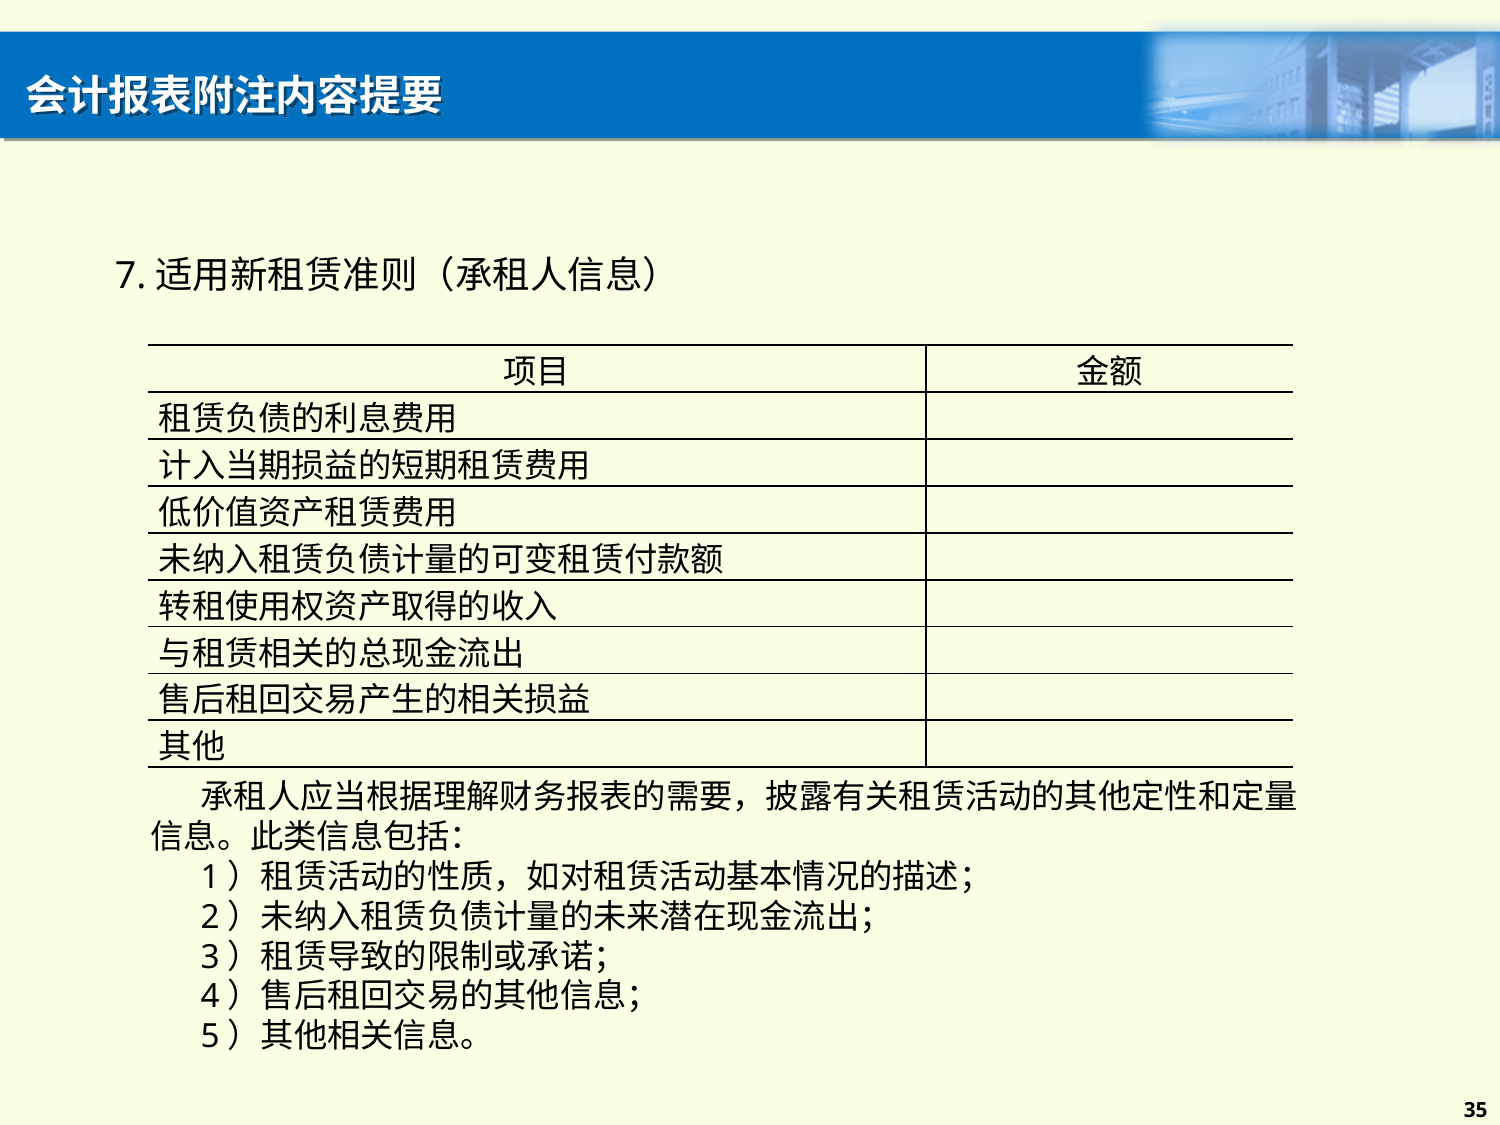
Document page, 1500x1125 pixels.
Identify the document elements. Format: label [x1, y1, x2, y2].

table_cell [927, 393, 1293, 438]
table_cell [927, 627, 1293, 673]
text_box [1412, 1089, 1500, 1125]
picture [1136, 14, 1500, 153]
table_header [148, 346, 925, 391]
table_cell [148, 487, 925, 532]
table_cell [927, 487, 1293, 532]
table_cell [927, 581, 1293, 626]
text_box [135, 767, 1319, 1062]
table_cell [927, 721, 1293, 766]
table_cell [927, 440, 1293, 485]
text_box [10, 50, 1136, 126]
table_header [927, 346, 1293, 391]
table_cell [927, 674, 1293, 719]
table_cell [148, 721, 925, 766]
text_box [100, 243, 1376, 304]
table_cell [927, 534, 1293, 579]
table_cell [148, 440, 925, 485]
table_cell [148, 393, 925, 438]
table_cell [148, 581, 925, 626]
table_cell [148, 674, 925, 719]
table_cell [148, 627, 925, 673]
table_cell [148, 534, 925, 579]
